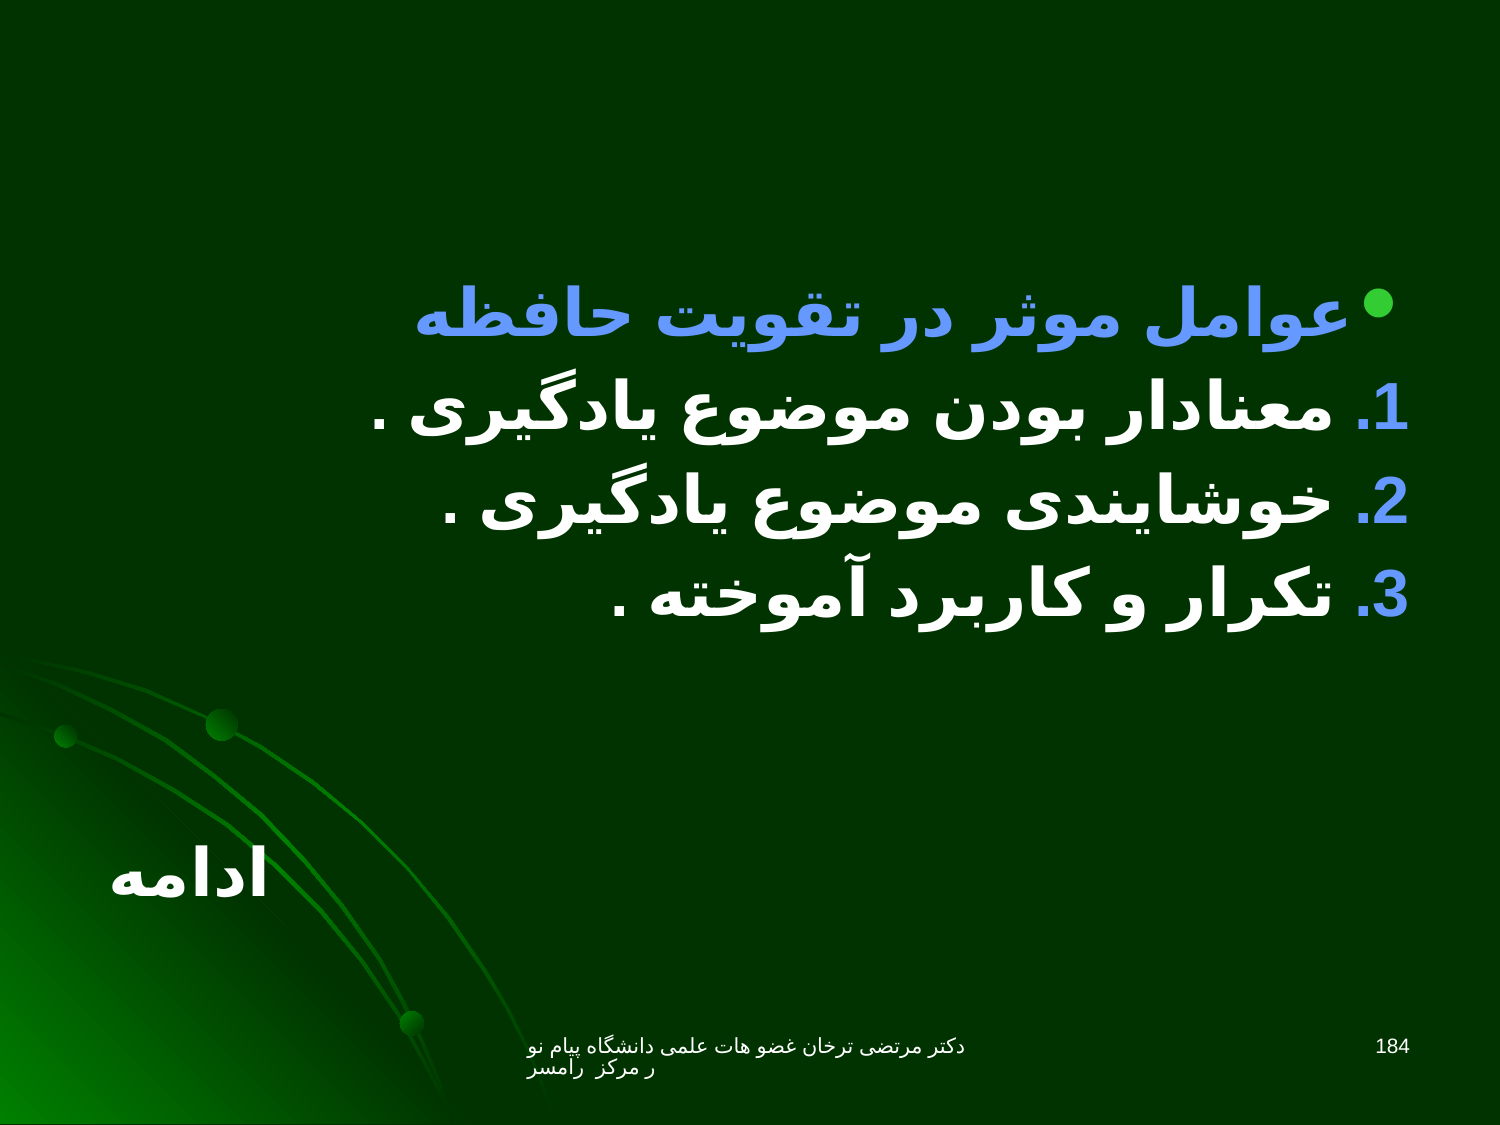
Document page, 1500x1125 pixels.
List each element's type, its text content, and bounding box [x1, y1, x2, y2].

footer دکتر مرتضی ترخان غضو هات علمی دانشگاه پیام نور مرکز رامسر [512, 1024, 988, 1101]
list عوامل موثر در تقویت حافظه 1. معنادار بودن موضوع یادگیری . 2. خوشایندی موضوع یادگیری . 3. تکرار و کاربرد آموخته . ادامه [74, 262, 1426, 1006]
slide_number 184 [1074, 1024, 1426, 1101]
